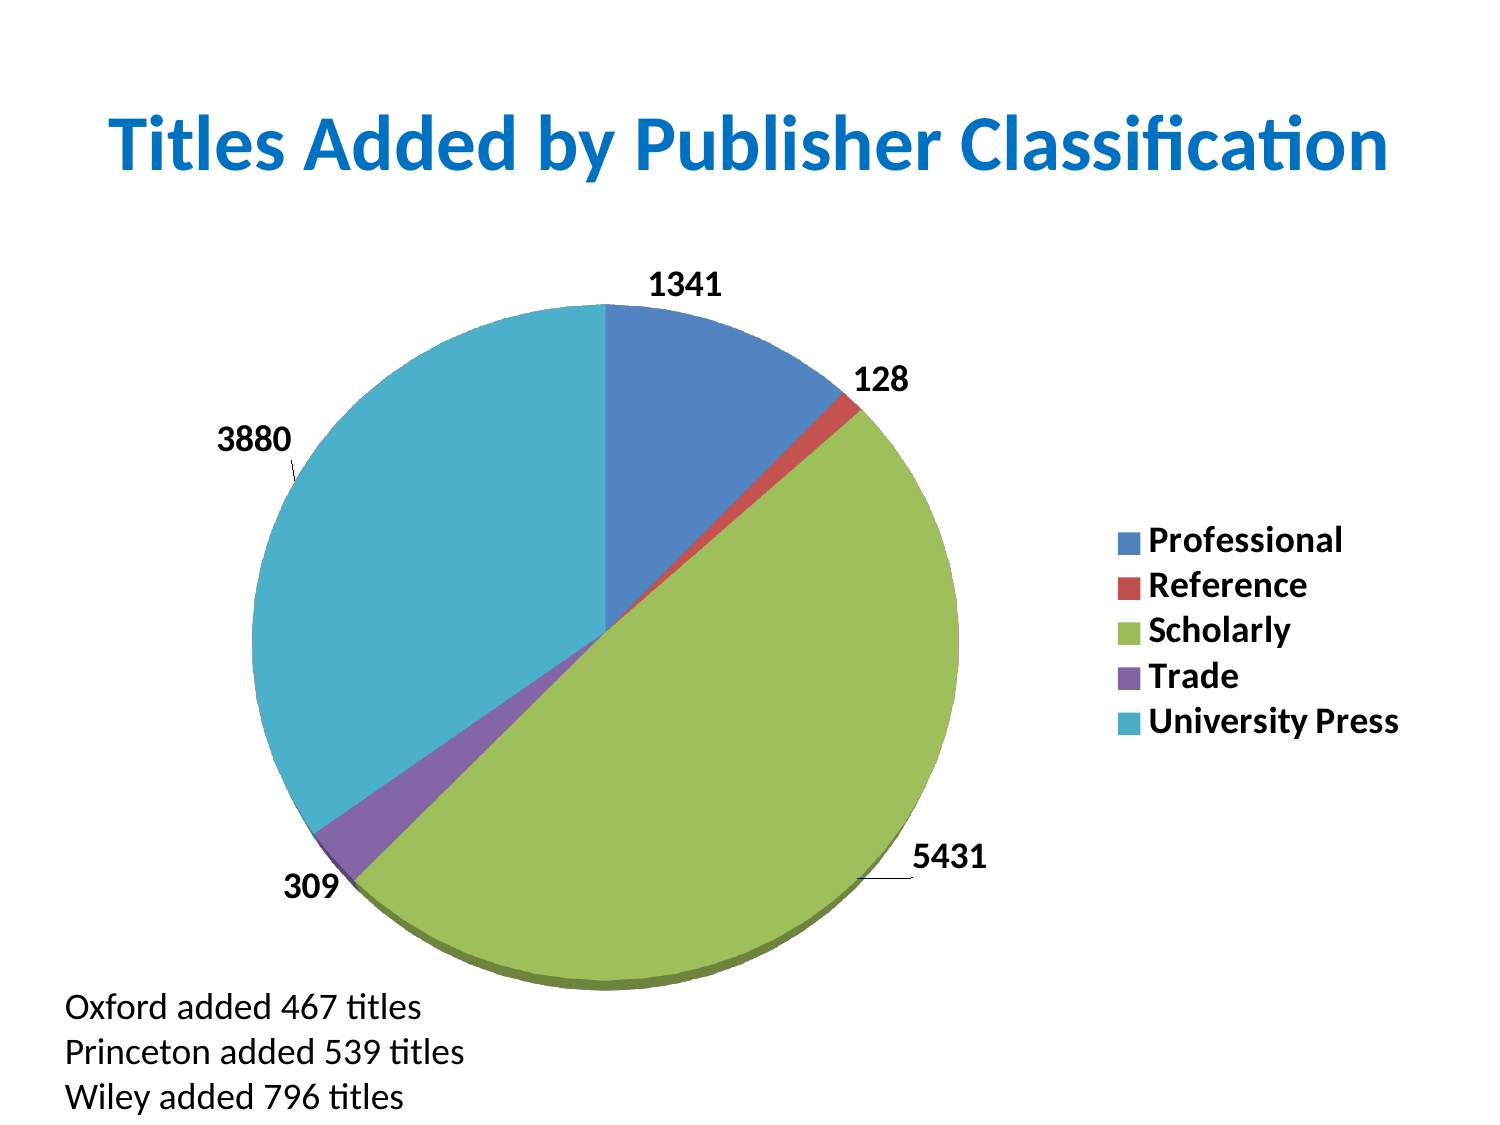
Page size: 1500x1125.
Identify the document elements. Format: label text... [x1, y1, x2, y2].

chart [74, 262, 1426, 1006]
title Titles Added by Publisher Classification [75, 45, 1425, 233]
text_box Oxford added 467 titles Princeton added 539 titles Wiley added 796 titles [50, 974, 1350, 1125]
